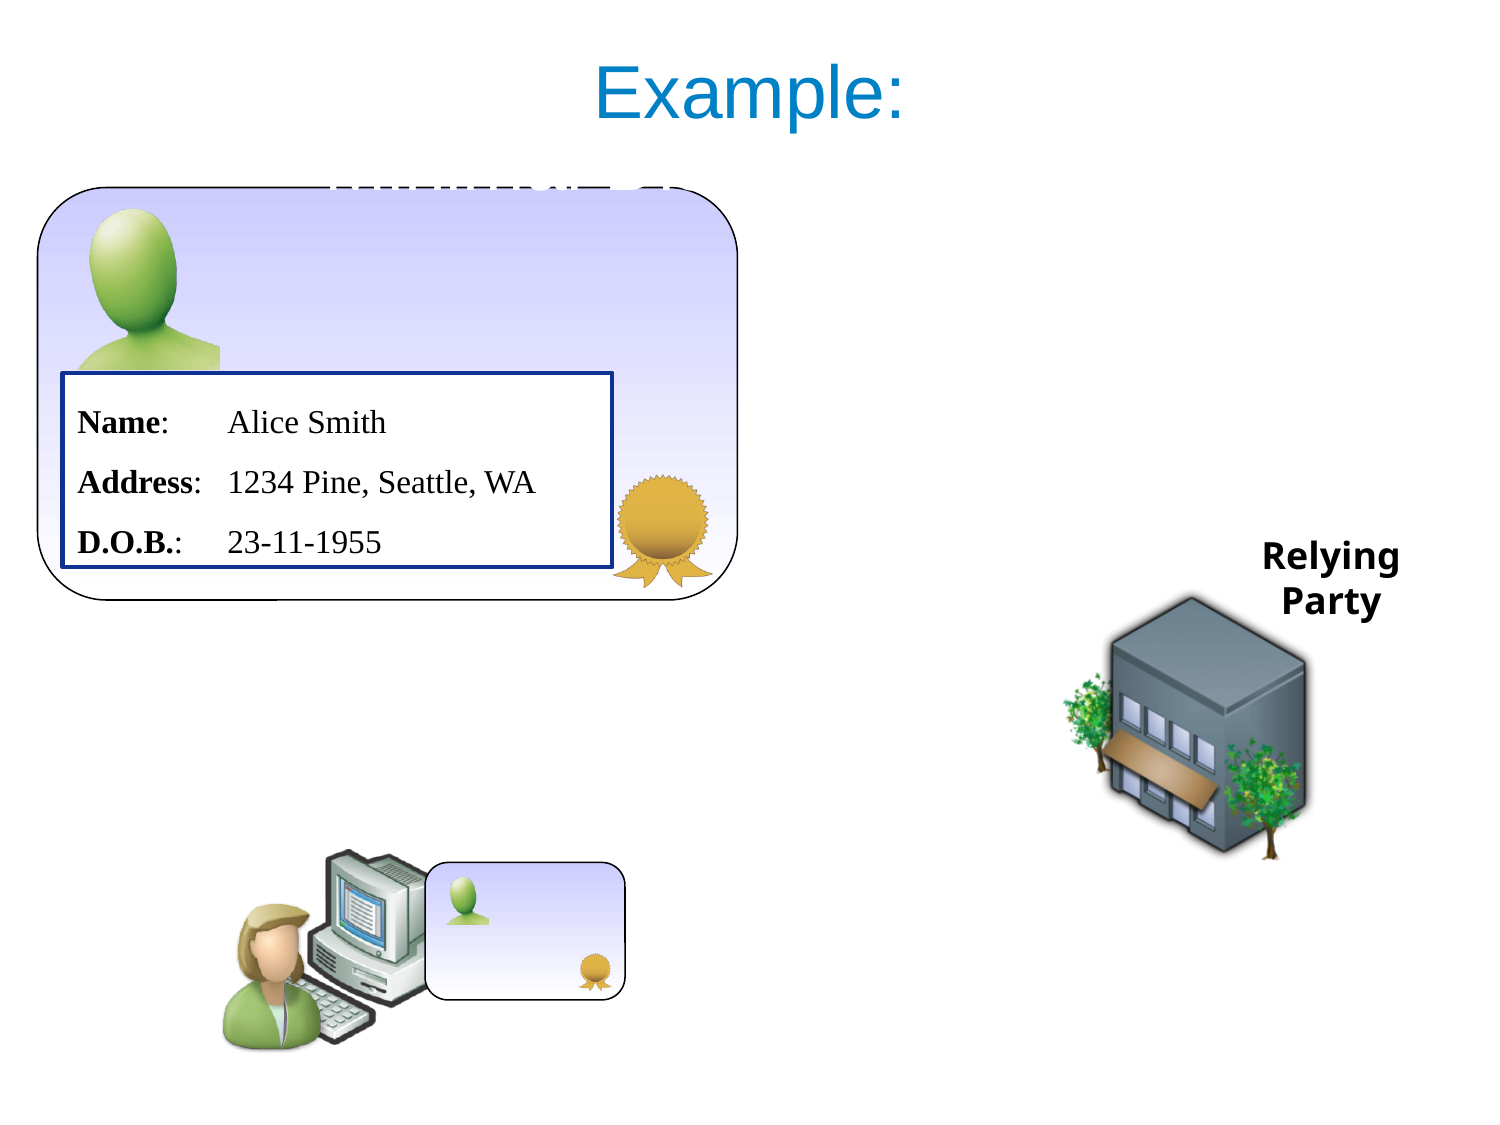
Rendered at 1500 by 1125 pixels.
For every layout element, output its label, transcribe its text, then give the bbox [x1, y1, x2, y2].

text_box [37, 187, 738, 601]
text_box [424, 862, 626, 1001]
title Example: Minimal Disclosure Token [62, 37, 1438, 229]
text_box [1062, 524, 1463, 863]
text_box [174, 849, 468, 1082]
